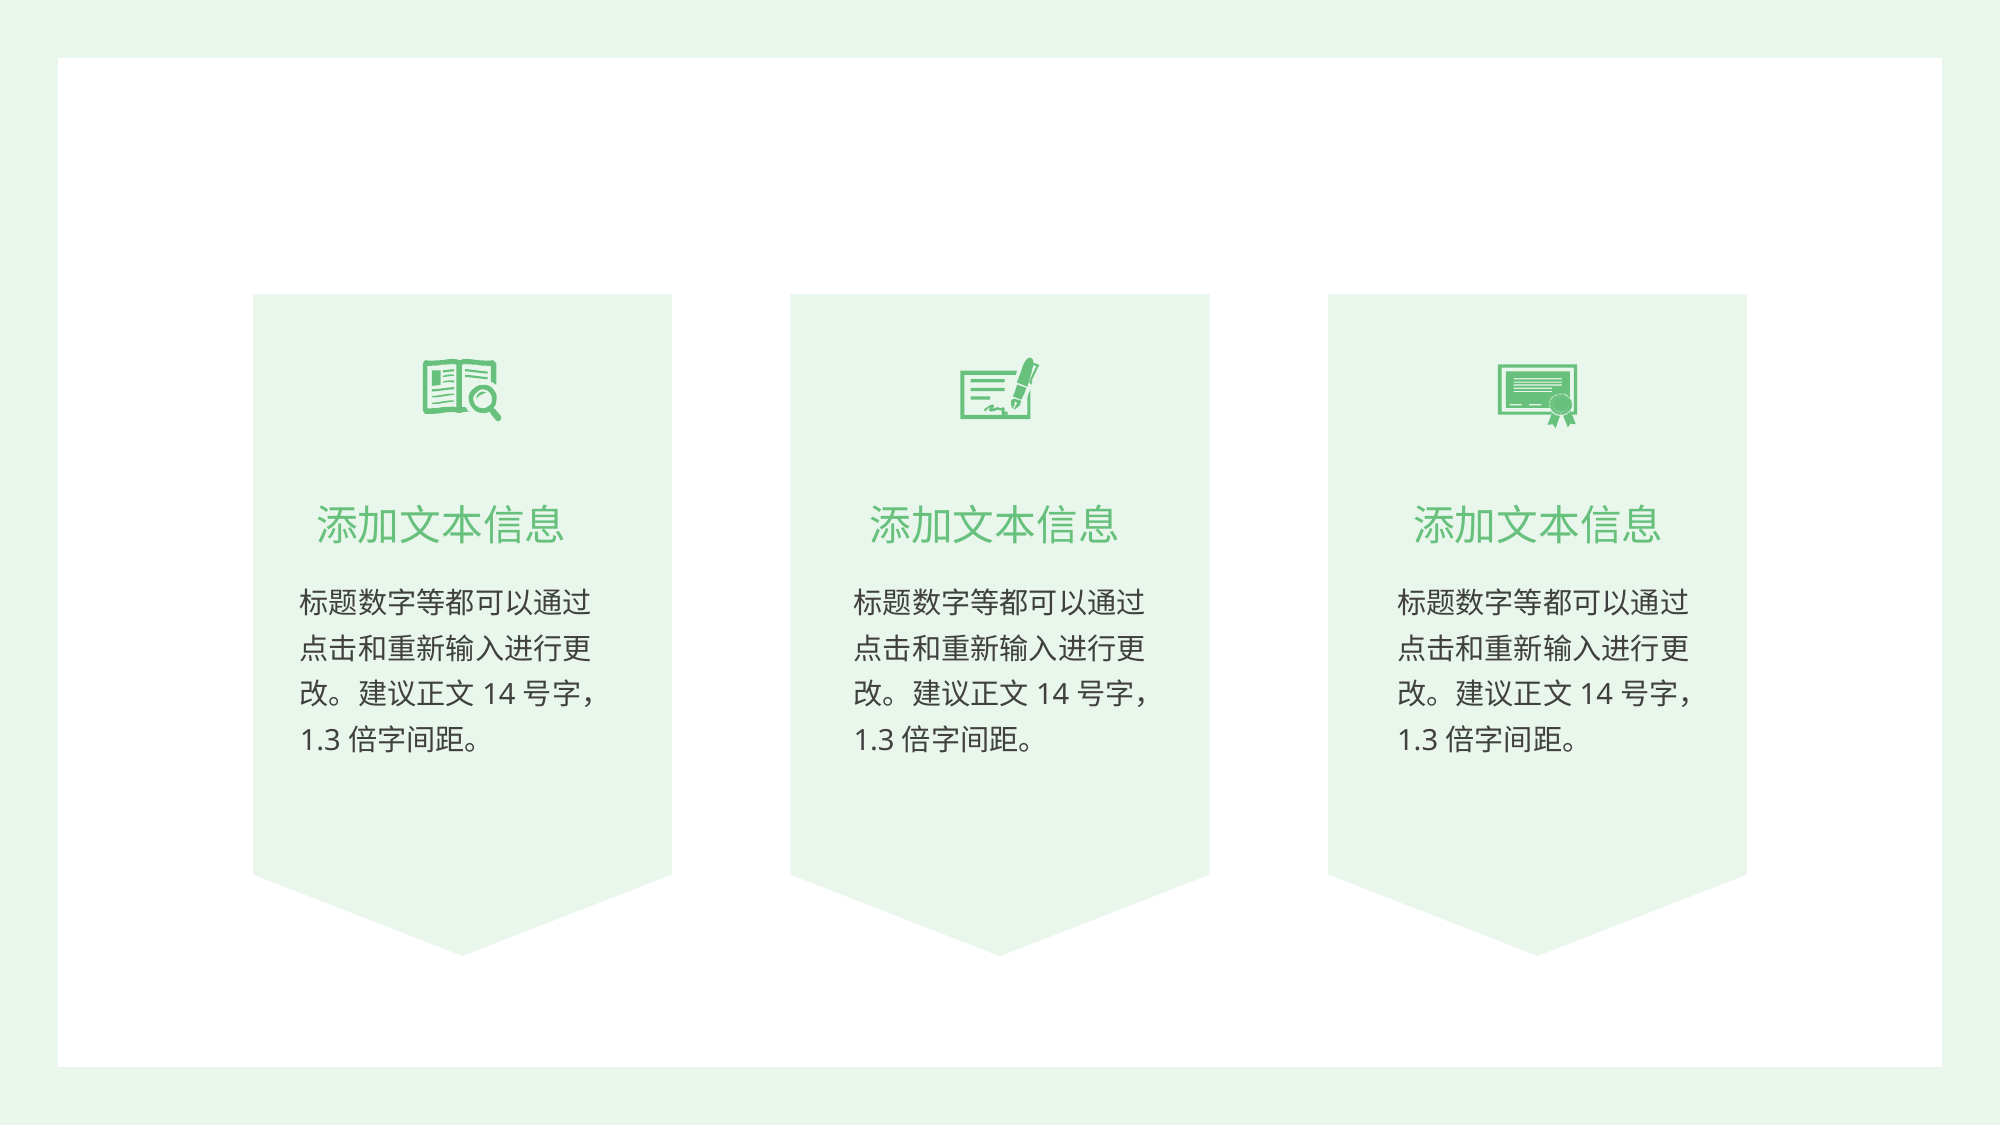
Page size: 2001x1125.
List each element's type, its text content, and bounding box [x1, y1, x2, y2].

text_box [422, 358, 497, 414]
text_box 标题数字等都可以通过点击和重新输入进行更改。建议正文14号字，1.3倍字间距。 [1382, 566, 1725, 764]
text_box [1497, 364, 1578, 429]
text_box 添加文本信息 [1398, 491, 1725, 557]
text_box 添加文本信息 [301, 491, 628, 557]
text_box 标题数字等都可以通过点击和重新输入进行更改。建议正文14号字，1.3倍字间距。 [838, 566, 1181, 764]
text_box [1010, 357, 1040, 410]
text_box 添加文本信息 [854, 491, 1182, 557]
text_box [253, 294, 672, 956]
text_box [57, 57, 1943, 1068]
text_box [960, 370, 1031, 420]
text_box [1328, 294, 1747, 956]
text_box [468, 384, 502, 422]
text_box 标题数字等都可以通过点击和重新输入进行更改。建议正文14号字，1.3倍字间距。 [285, 566, 628, 764]
text_box [790, 294, 1210, 957]
